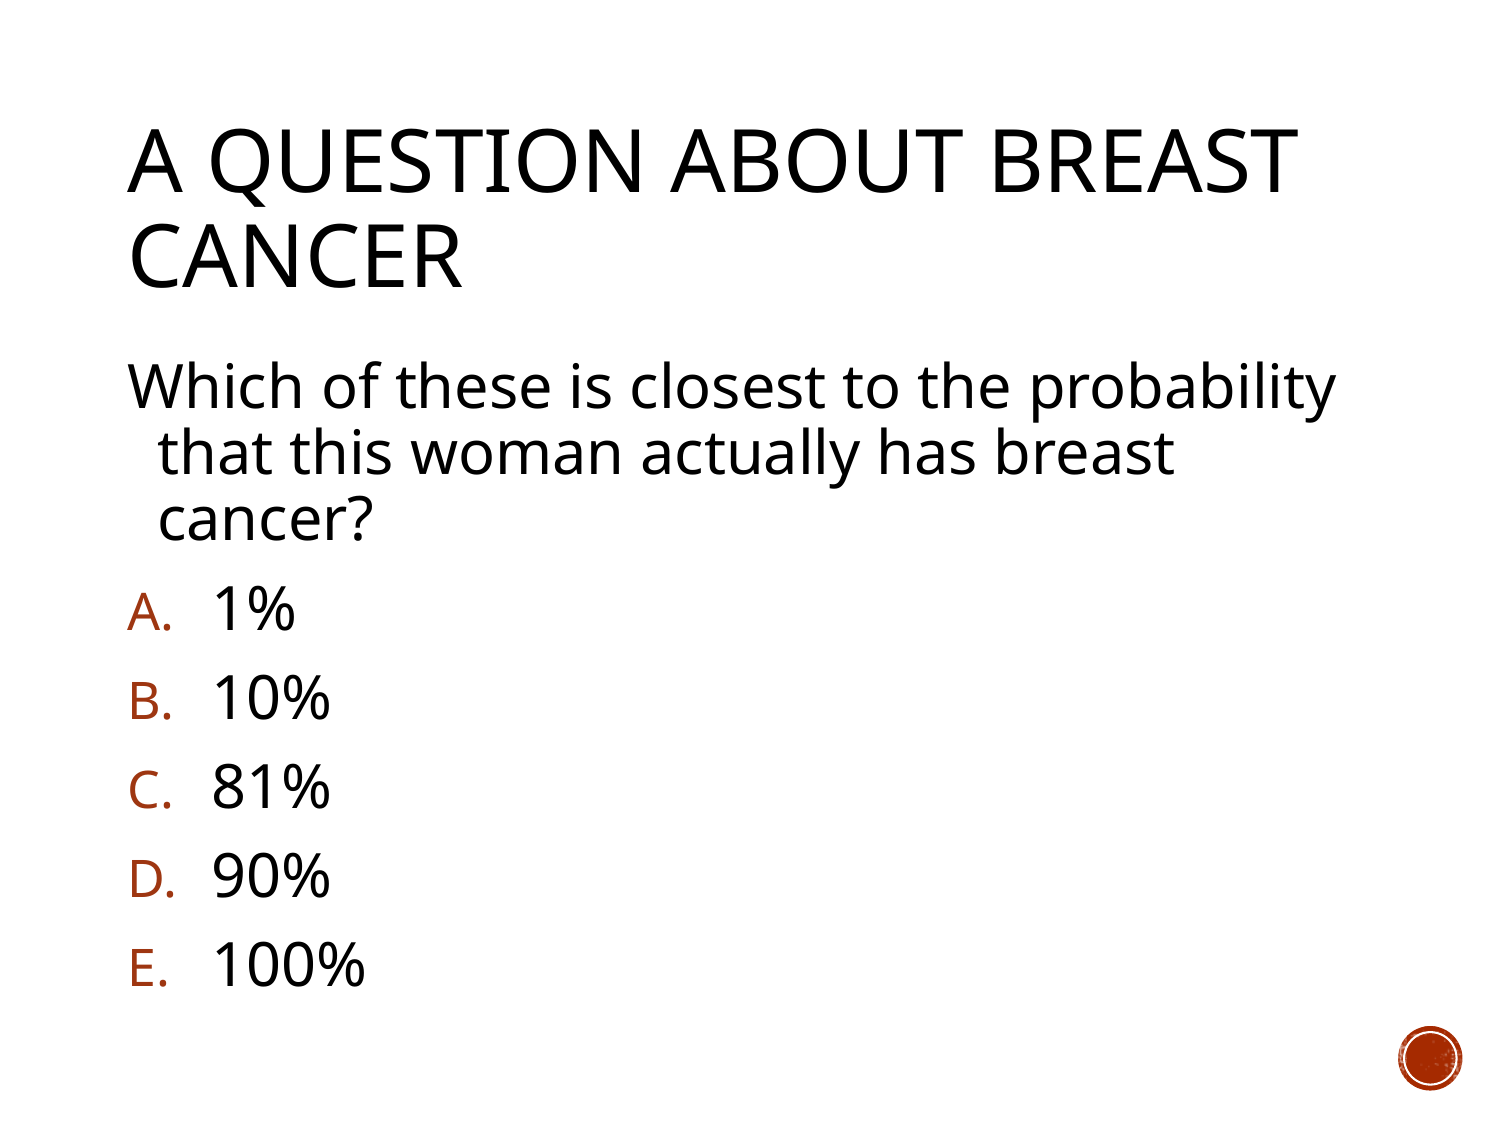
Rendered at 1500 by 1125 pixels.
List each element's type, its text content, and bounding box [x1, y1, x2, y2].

title A Question About Breast Cancer [112, 79, 1388, 344]
list Which of these is closest to the probability that this woman actually has breast cancer? 1% 10% 81% 90% 100% [112, 348, 1388, 1013]
